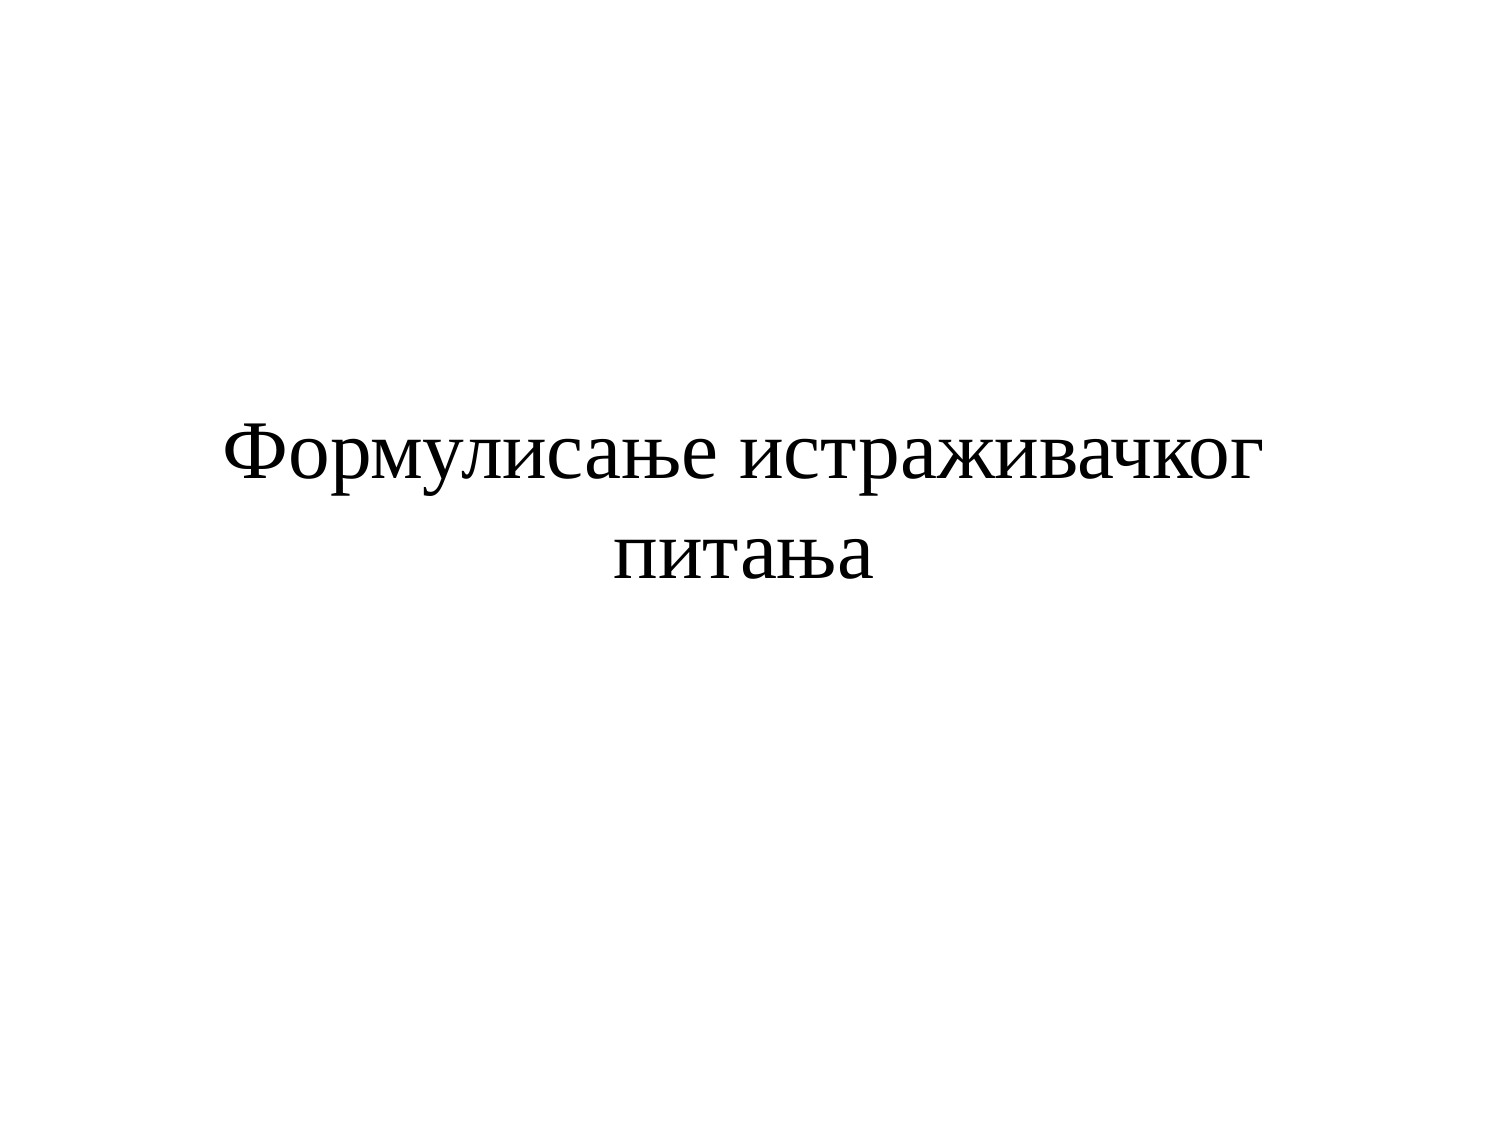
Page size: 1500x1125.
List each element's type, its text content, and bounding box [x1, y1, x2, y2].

title Формулисање истраживачког питања [76, 385, 1412, 605]
